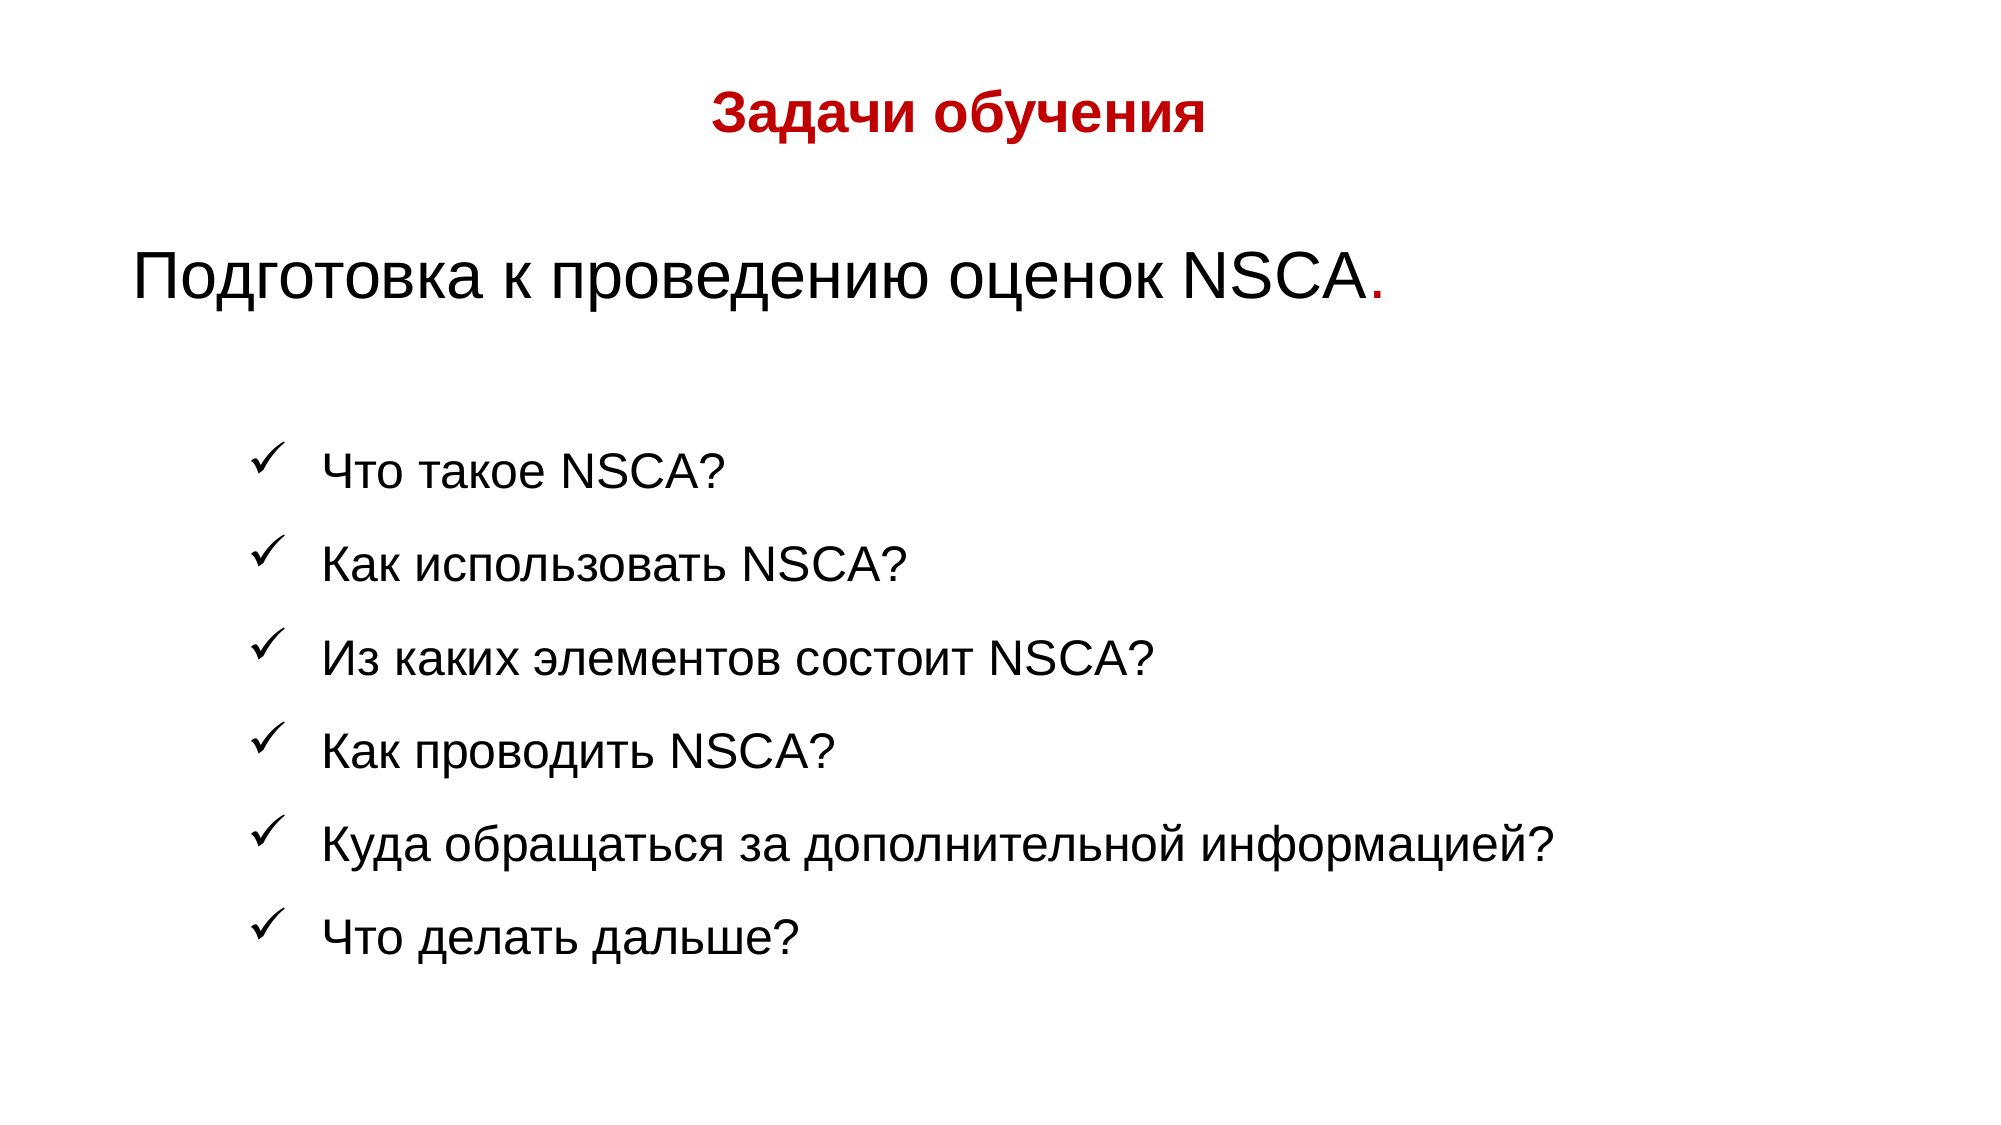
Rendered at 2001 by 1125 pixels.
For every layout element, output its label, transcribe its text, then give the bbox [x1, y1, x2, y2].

subtitle Подготовка к проведению оценок NSCA. Что такое NSCA? Как использовать NSCA? Из каких элементов состоит NSCA? Как проводить NSCA? Куда обращаться за дополнительной информацией? Что делать дальше? [42, 224, 1958, 1125]
title Задачи обучения [128, 50, 1791, 152]
